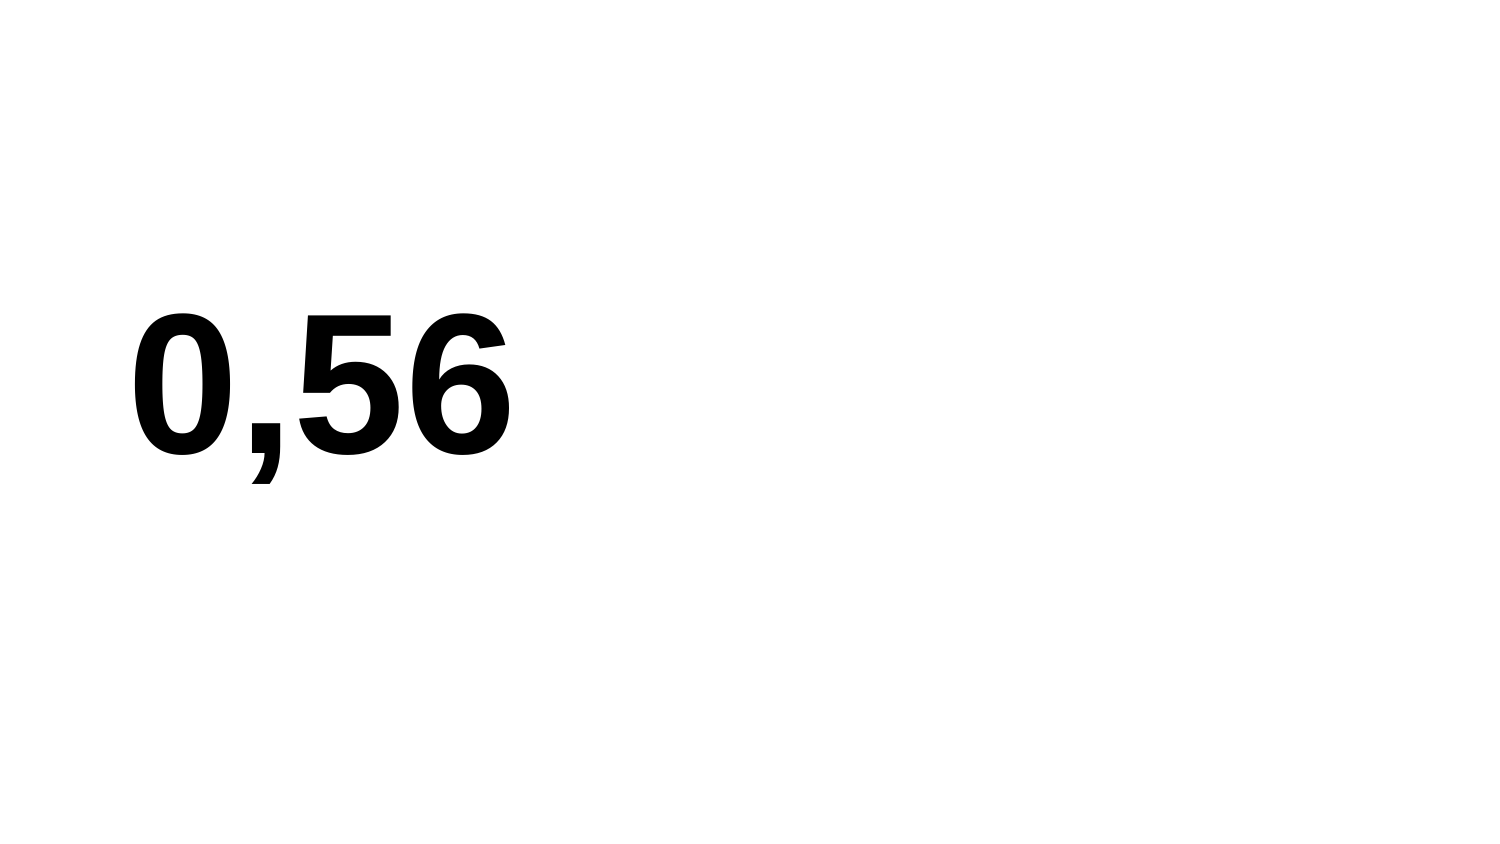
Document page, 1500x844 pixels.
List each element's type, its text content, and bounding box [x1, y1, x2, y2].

text_box 0,56 [112, 235, 1388, 509]
